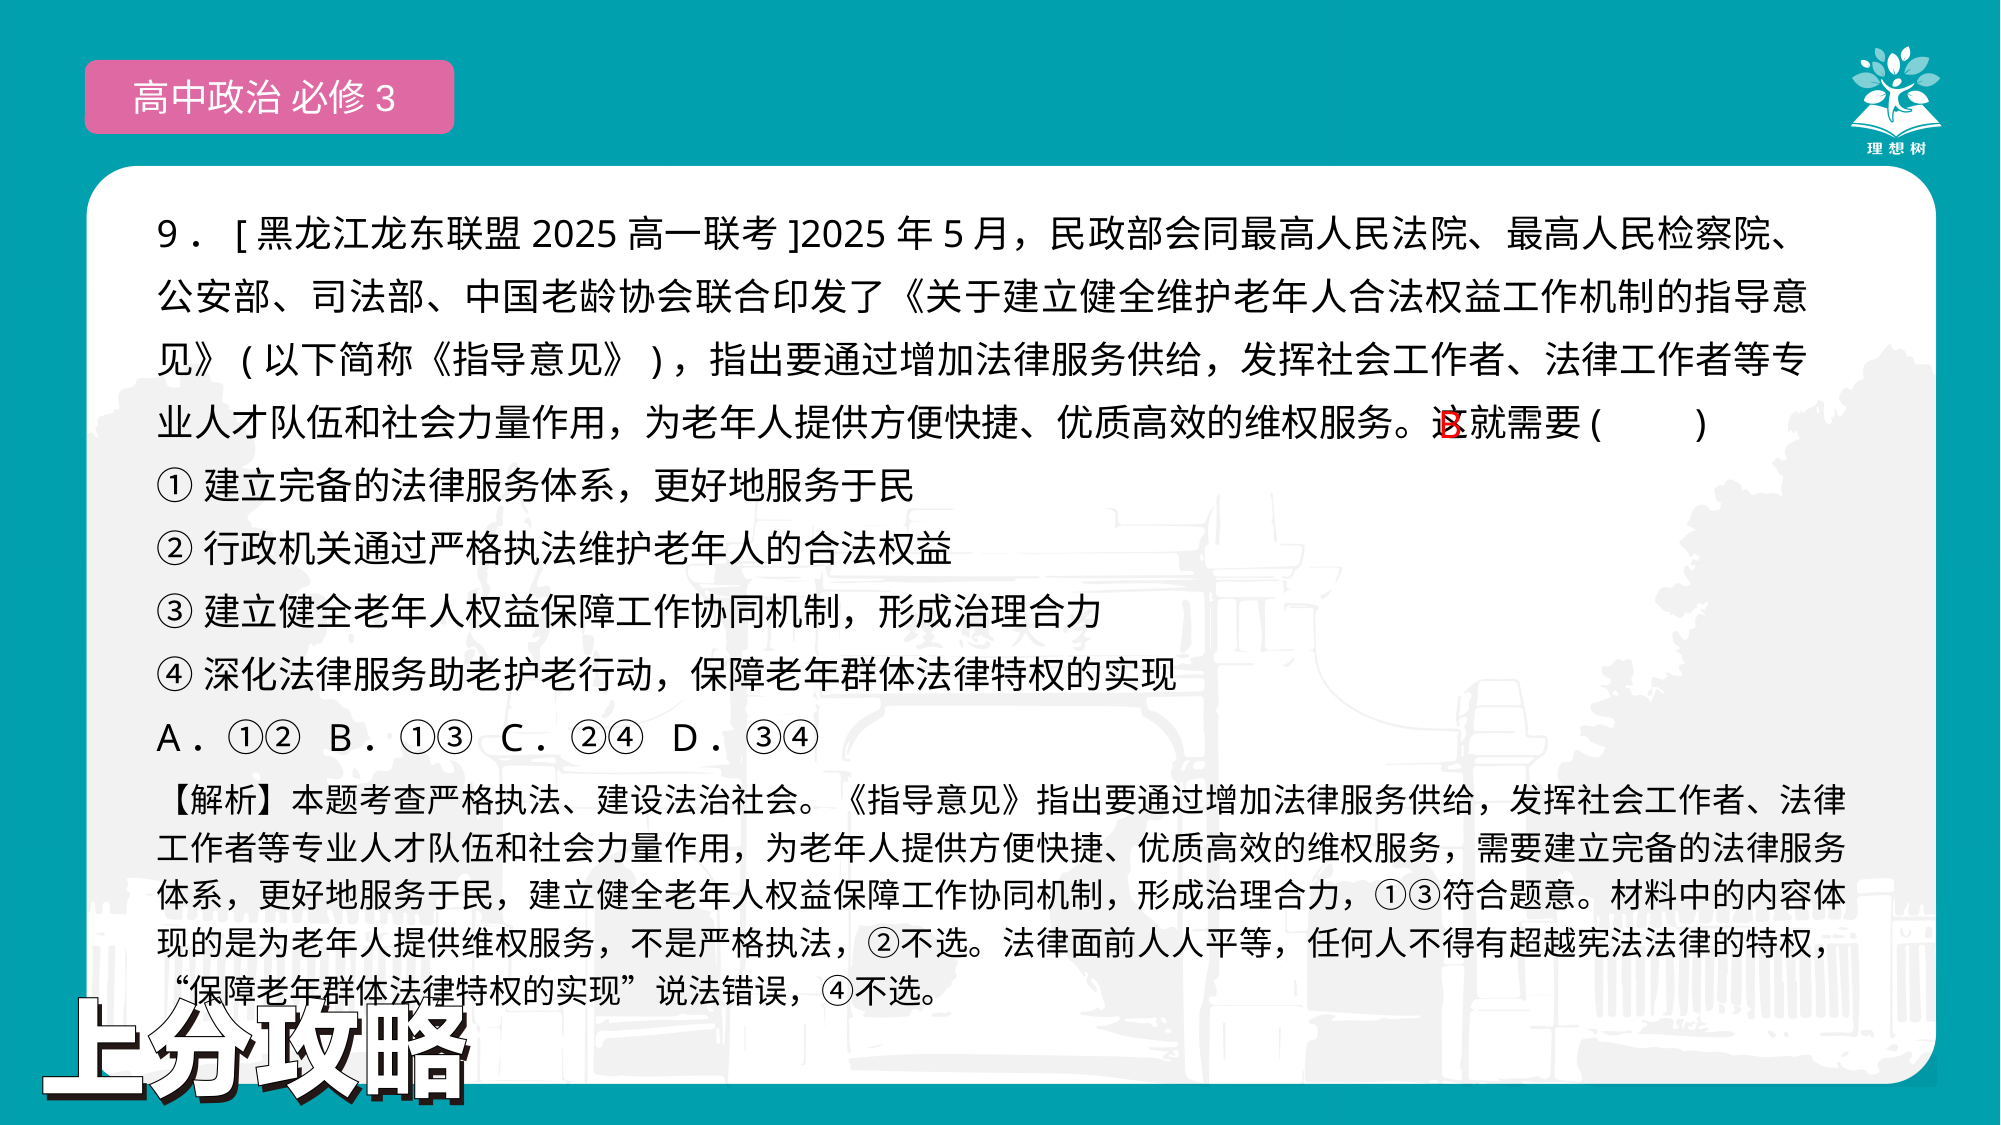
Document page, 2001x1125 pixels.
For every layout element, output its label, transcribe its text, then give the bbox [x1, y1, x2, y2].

picture [0, 0, 2001, 1125]
text_box 【解析】本题考查严格执法、建设法治社会。《指导意见》指出要通过增加法律服务供给，发挥社会工作者、法律工作者等专业人才队伍和社会力量作用，为老年人提供方便快捷、优质高效的维权服务，需要建立完备的法律服务体系，更好地服务于民，建立健全老年人权益保障工作协同机制，形成治理合力，①③符合题意。材料中的内容体现的是为老年人提供维权服务，不是严格执法，②不选。法律面前人人平等，任何人不得有超越宪法法律的特权，“保障老年群体法律特权的实现”说法错误，④不选。 [141, 763, 1862, 1018]
text_box 高中政治 必修3 [83, 58, 456, 135]
text_box 9．[黑龙江龙东联盟2025高一联考]2025年5月，民政部会同最高人民法院、最高人民检察院、公安部、司法部、中国老龄协会联合印发了《关于建立健全维护老年人合法权益工作机制的指导意见》(以下简称《指导意见》)，指出要通过增加法律服务供给，发挥社会工作者、法律工作者等专业人才队伍和社会力量作用，为老年人提供方便快捷、优质高效的维权服务。这就需要( ) ①建立完备的法律服务体系，更好地服务于民 ②行政机关通过严格执法维护老年人的合法权益 ③建立健全老年人权益保障工作协同机制，形成治理合力 ④深化法律服务助老护老行动，保障老年群体法律特权的实现 A．①② B．①③ C．②④ D．③④ [141, 184, 1824, 763]
text_box B [1423, 370, 1534, 454]
